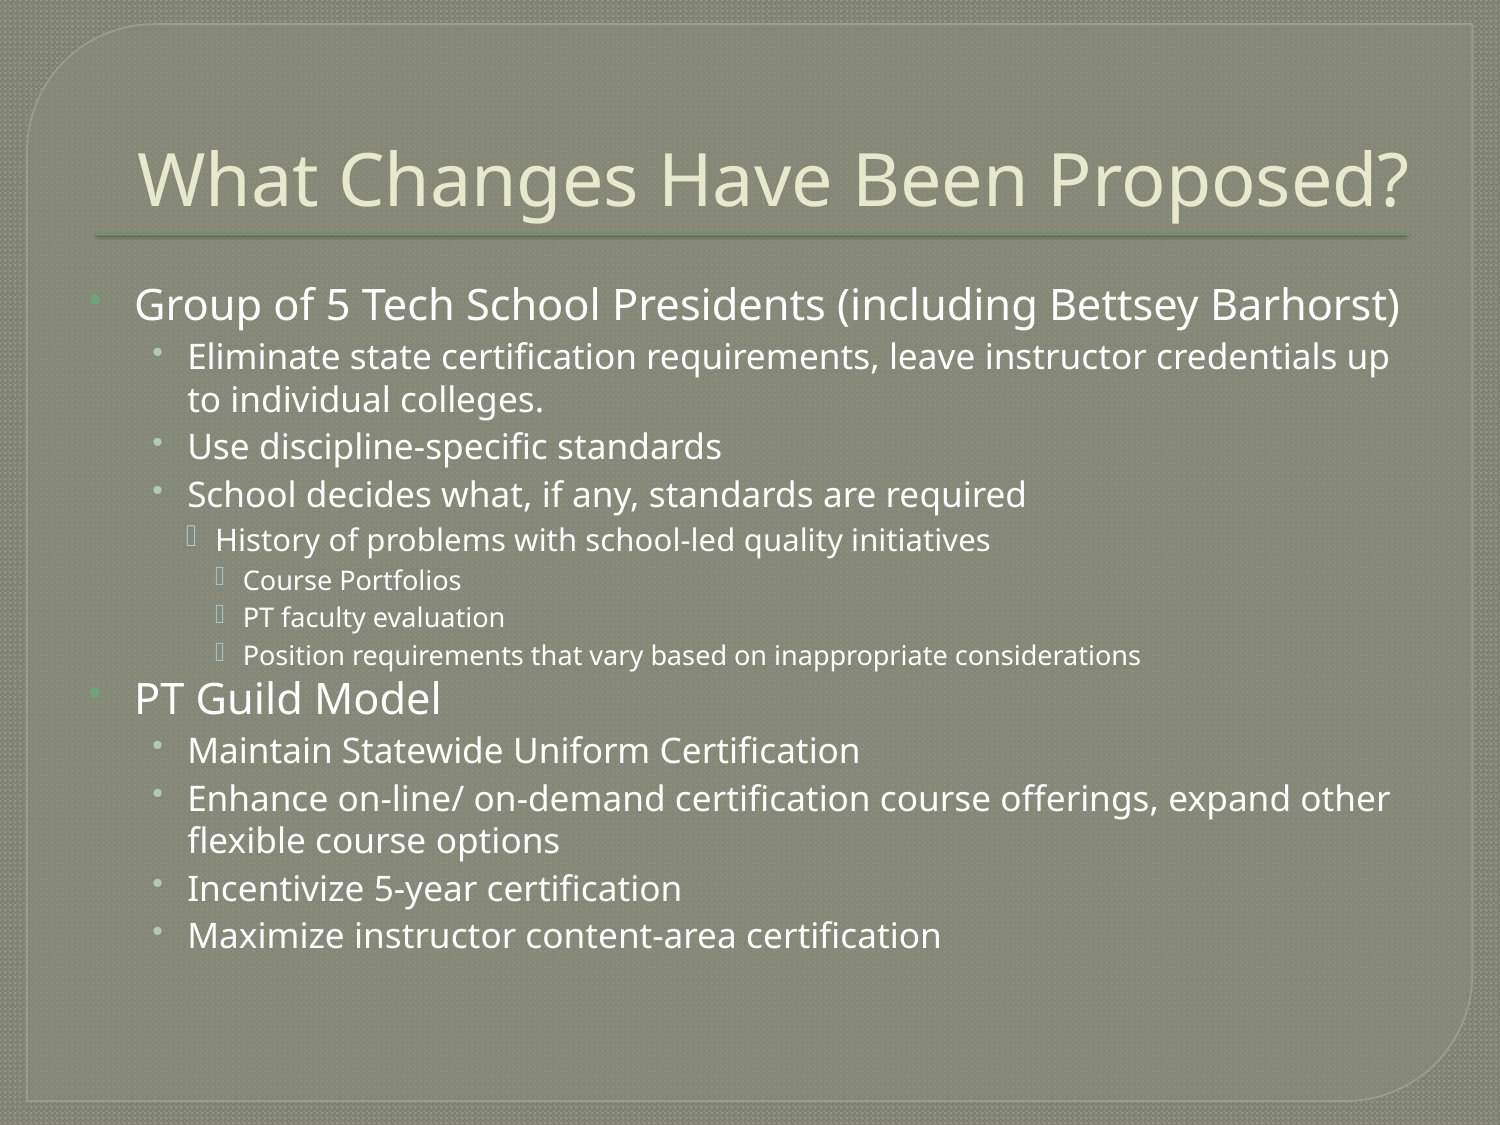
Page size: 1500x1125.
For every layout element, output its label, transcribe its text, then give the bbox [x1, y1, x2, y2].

title What Changes Have Been Proposed? [75, 41, 1425, 230]
list Group of 5 Tech School Presidents (including Bettsey Barhorst) Eliminate state certification requirements, leave instructor credentials up to individual colleges. Use discipline-specific standards School decides what, if any, standards are required History of problems with school-led quality initiatives Course Portfolios PT faculty evaluation Position requirements that vary based on inappropriate considerations PT Guild Model Maintain Statewide Uniform Certification Enhance on-line/ on-demand certification course offerings, expand other flexible course options Incentivize 5-year certification Maximize instructor content-area certification [75, 270, 1425, 1013]
